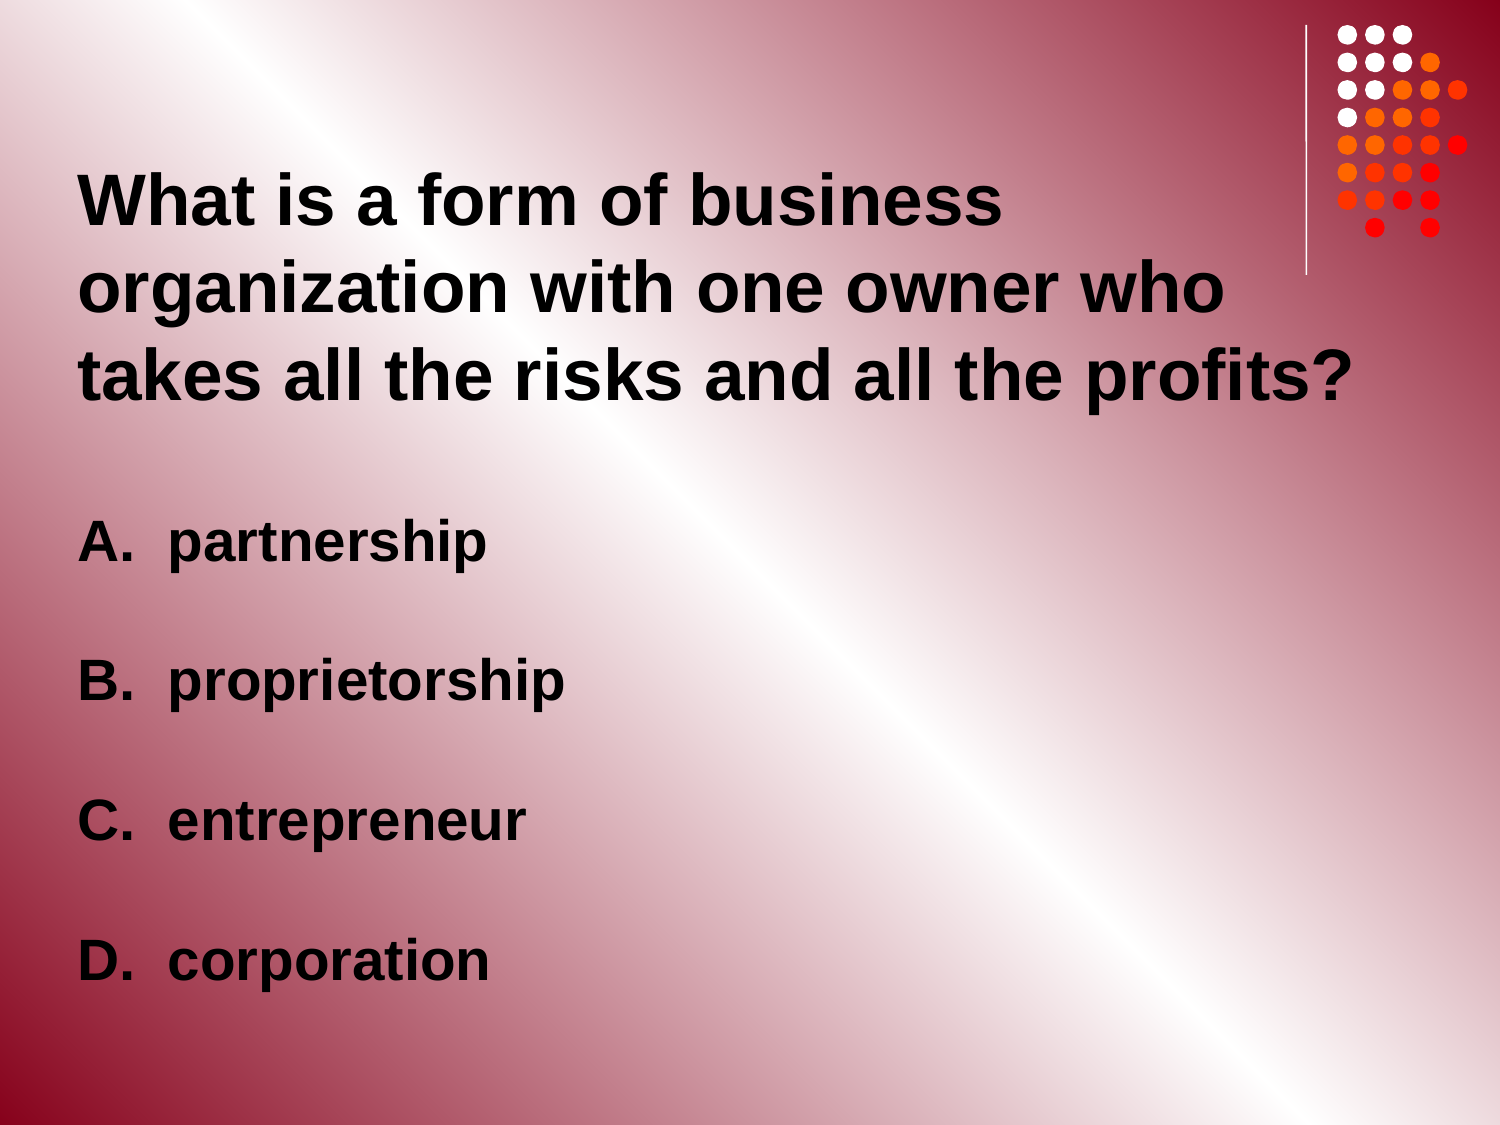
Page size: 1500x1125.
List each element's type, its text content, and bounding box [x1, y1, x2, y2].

text_box What is a form of business organization with one owner who takes all the risks and all the profits? A. partnership B. proprietorship C. entrepreneur D. corporation [62, 962, 1438, 1125]
